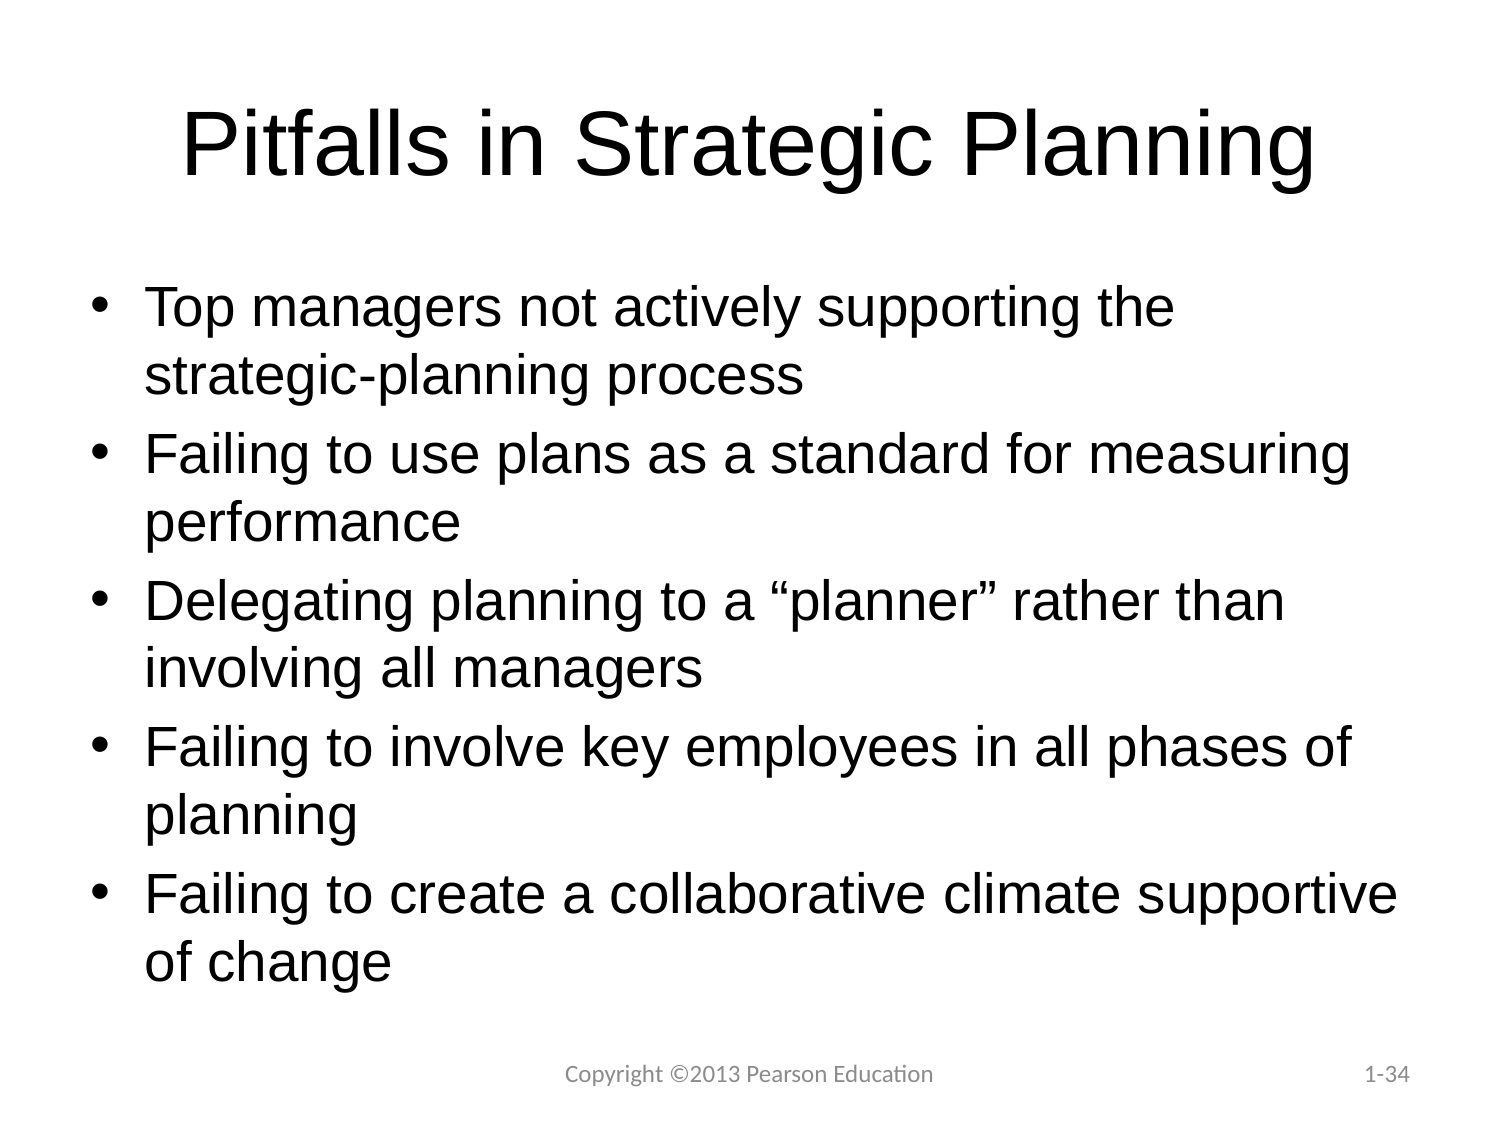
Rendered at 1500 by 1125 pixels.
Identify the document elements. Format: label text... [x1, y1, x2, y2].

title Pitfalls in Strategic Planning [75, 45, 1425, 233]
slide_number 1-34 [1074, 1042, 1425, 1103]
footer Copyright ©2013 Pearson Education [512, 1042, 988, 1103]
list Top managers not actively supporting the strategic-planning process Failing to use plans as a standard for measuring performance Delegating planning to a “planner” rather than involving all managers Failing to involve key employees in all phases of planning Failing to create a collaborative climate supportive of change [75, 262, 1425, 1005]
